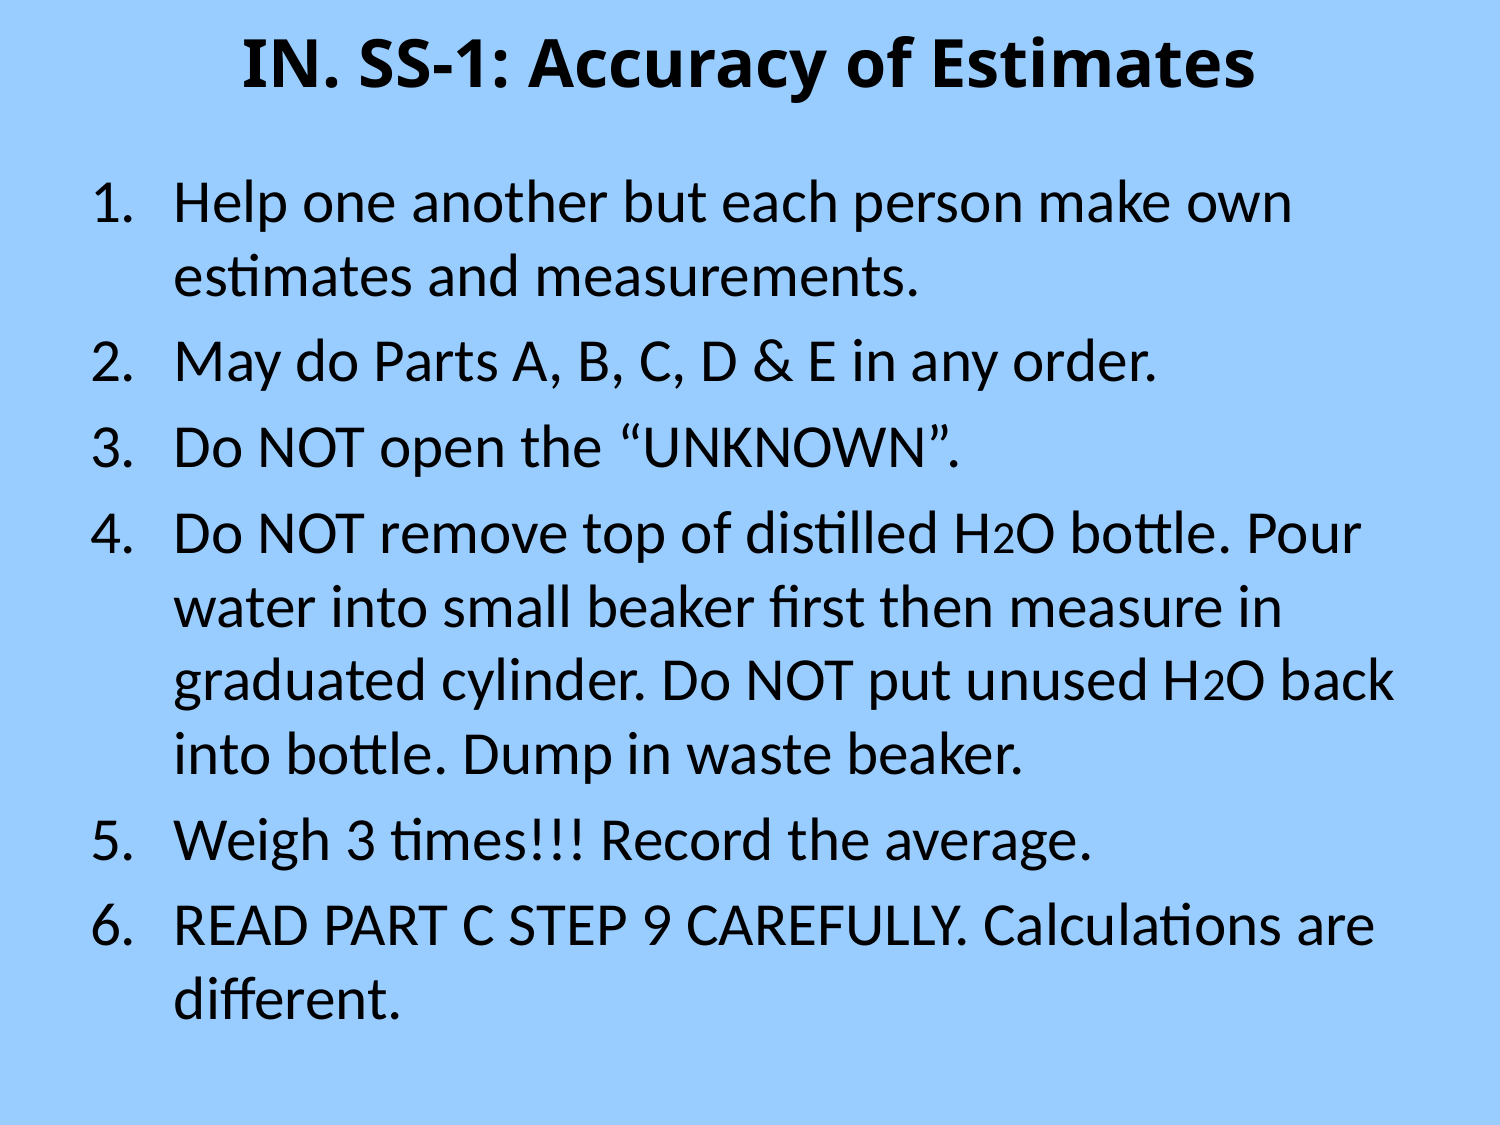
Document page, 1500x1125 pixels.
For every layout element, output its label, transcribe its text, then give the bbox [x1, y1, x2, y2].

title IN. SS-1: Accuracy of Estimates [75, 5, 1425, 117]
list Help one another but each person make own estimates and measurements. May do Parts A, B, C, D & E in any order. Do NOT open the “UNKNOWN”. Do NOT remove top of distilled H2O bottle. Pour water into small beaker first then measure in graduated cylinder. Do NOT put unused H2O back into bottle. Dump in waste beaker. Weigh 3 times!!! Record the average. READ PART C STEP 9 CAREFULLY. Calculations are different. [75, 153, 1425, 1047]
